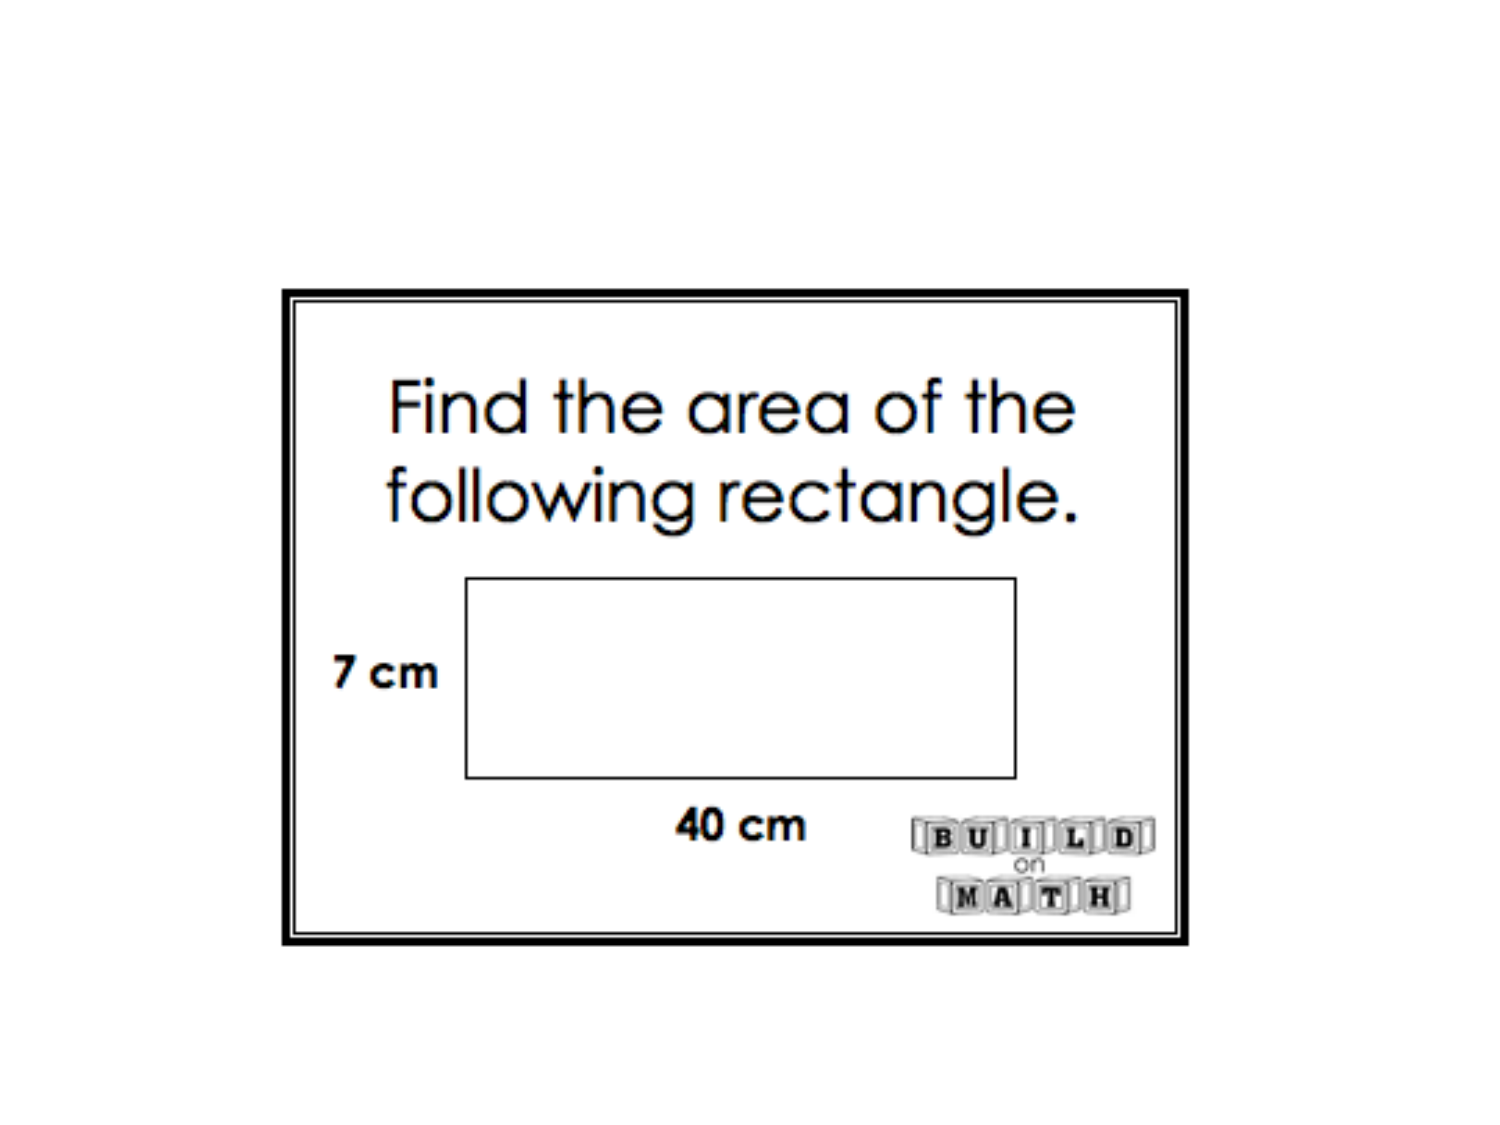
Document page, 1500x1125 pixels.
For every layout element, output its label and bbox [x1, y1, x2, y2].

list [74, 262, 1426, 1006]
